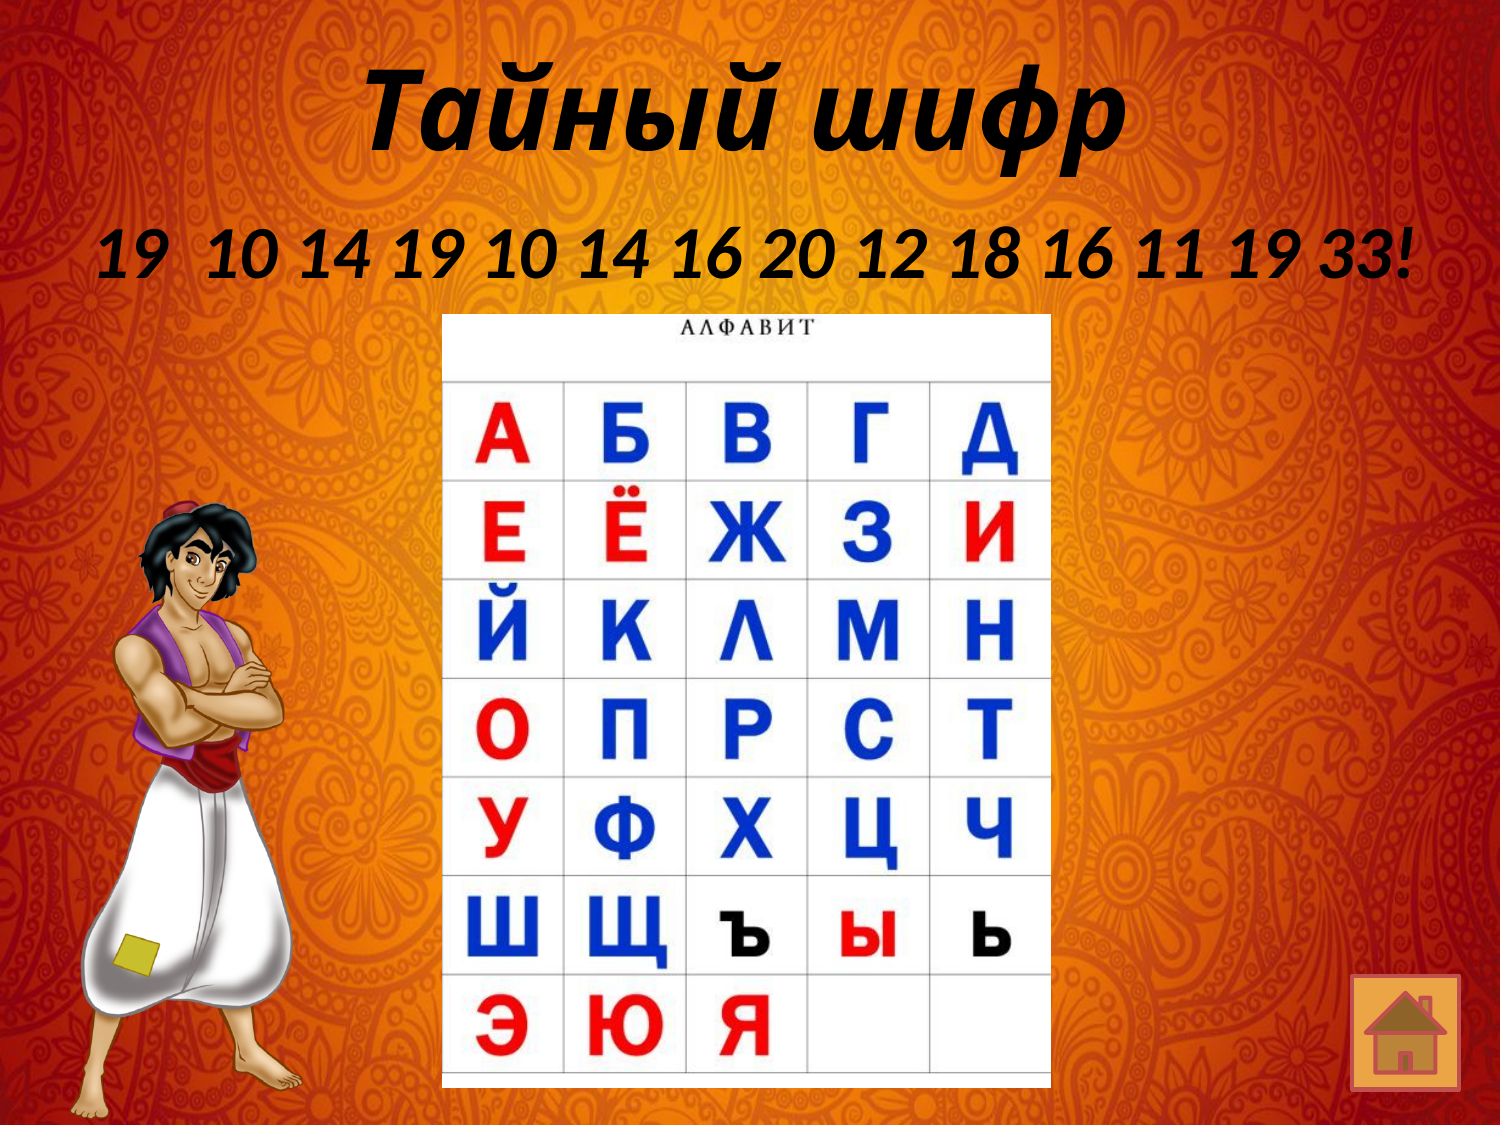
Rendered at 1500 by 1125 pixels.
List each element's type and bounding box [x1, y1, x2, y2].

picture [0, 493, 432, 1125]
list [0, 0, 1500, 1125]
picture [442, 314, 1051, 1088]
